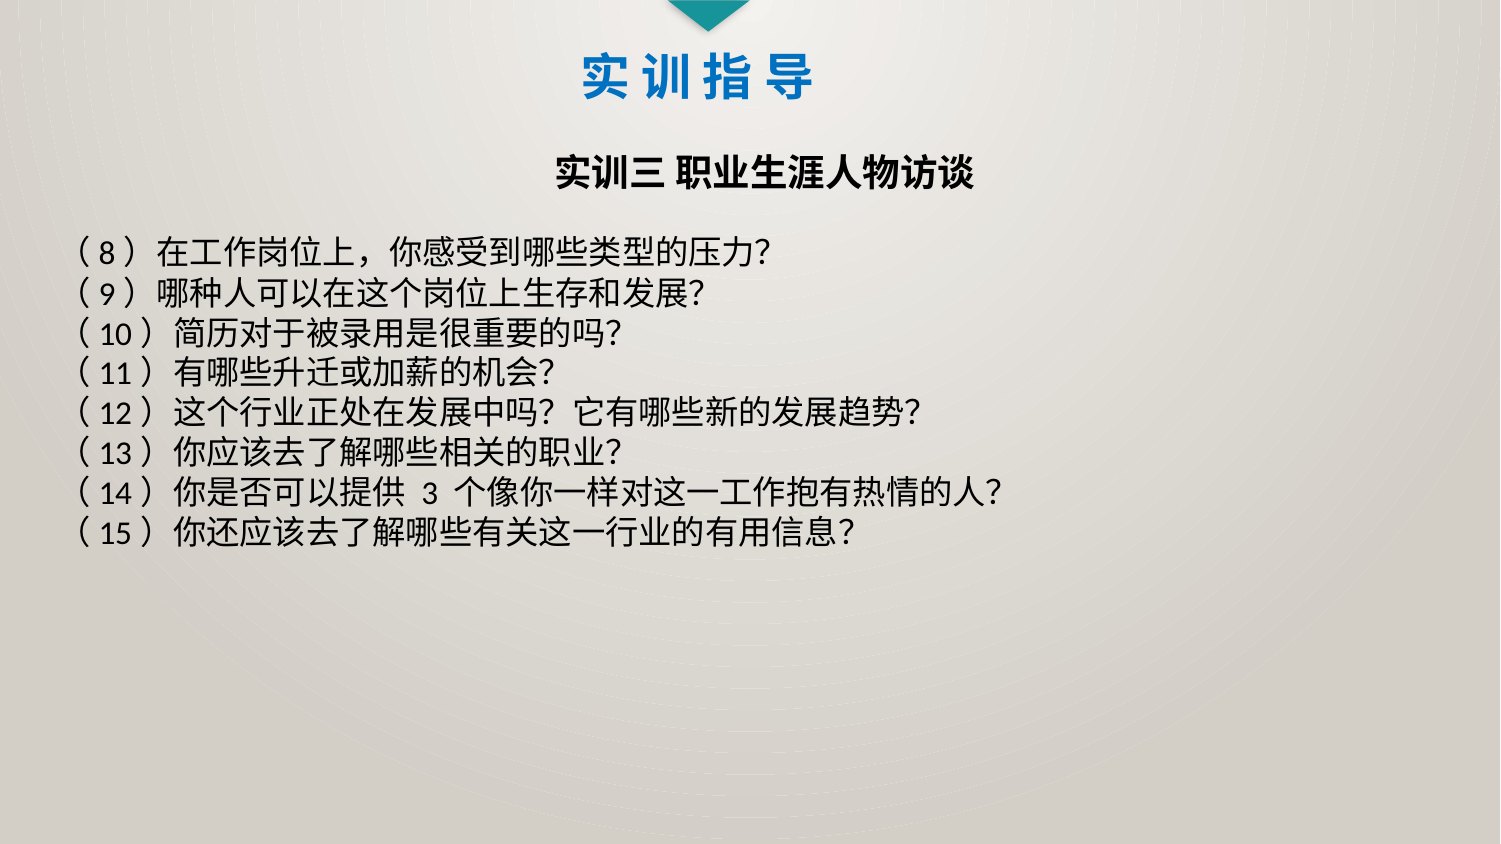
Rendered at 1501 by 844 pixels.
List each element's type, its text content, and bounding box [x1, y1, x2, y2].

text_box （8）在工作岗位上，你感受到哪些类型的压力？ （9）哪种人可以在这个岗位上生存和发展？ （10）简历对于被录用是很重要的吗？ （11）有哪些升迁或加薪的机会？ （12）这个行业正处在发展中吗？它有哪些新的发展趋势？ （13）你应该去了解哪些相关的职业？ （14）你是否可以提供 3 个像你一样对这一工作抱有热情的人？ （15）你还应该去了解哪些有关这一行业的有用信息？ [42, 179, 1463, 844]
text_box 实 训 指 导 [565, 37, 852, 113]
text_box [665, 0, 752, 33]
text_box 实训三 职业生涯人物访谈 [29, 141, 1501, 202]
